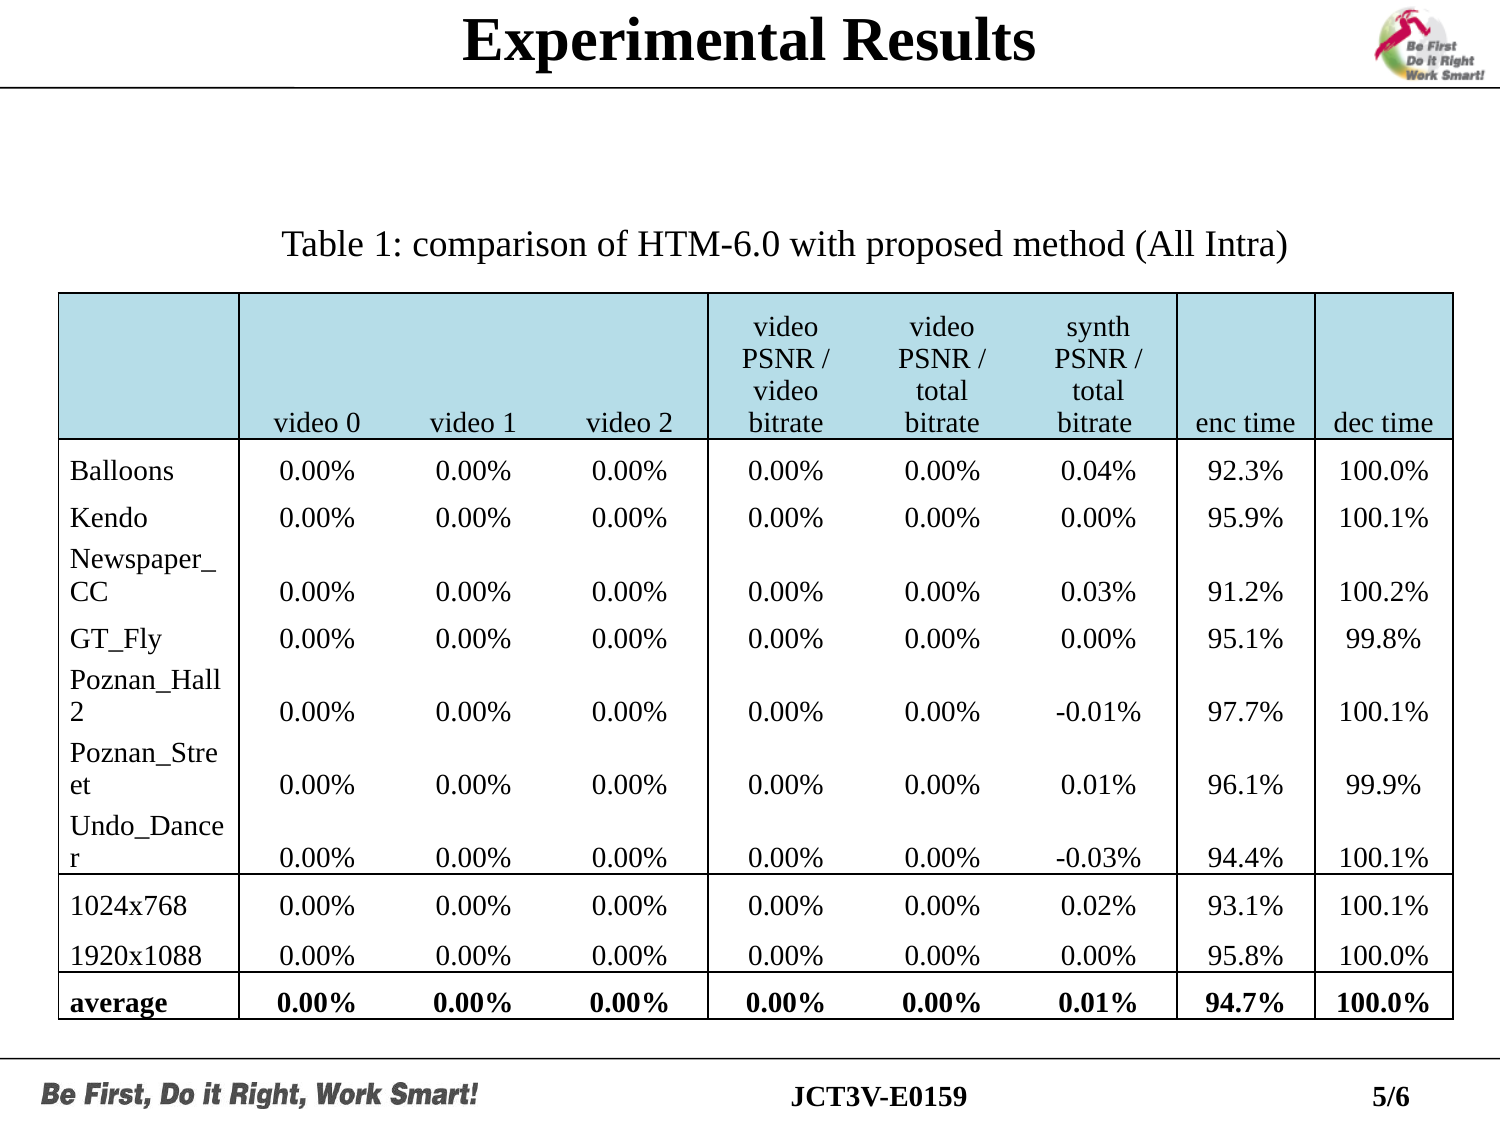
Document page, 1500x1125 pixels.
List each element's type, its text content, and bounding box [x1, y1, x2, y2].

table_cell 0.00% [709, 922, 864, 971]
table_cell 100.0% [1316, 922, 1452, 971]
table_cell Balloons [59, 440, 238, 487]
table_cell 0.00% [395, 487, 552, 534]
table_cell 0.00% [240, 607, 395, 655]
table_cell 0.00% [552, 487, 707, 534]
table_header video 1 [395, 294, 552, 438]
table_cell 0.00% [240, 922, 395, 971]
table_cell 0.00% [552, 973, 707, 1018]
table_cell 0.00% [395, 534, 552, 607]
table_cell Undo_Dancer [59, 801, 238, 873]
table_cell 0.00% [552, 922, 707, 971]
table_cell 95.9% [1178, 487, 1314, 534]
table_cell GT_Fly [59, 607, 238, 655]
table_cell 0.00% [240, 801, 395, 873]
table_cell 0.00% [395, 728, 552, 801]
table_header enc time [1178, 294, 1314, 438]
table_cell 100.2% [1316, 534, 1452, 607]
table_cell 0.03% [1020, 534, 1176, 607]
table_cell 99.9% [1316, 728, 1452, 801]
table_cell 0.00% [552, 607, 707, 655]
table_cell Kendo [59, 487, 238, 534]
table_cell 0.00% [709, 655, 864, 728]
table_cell 0.00% [240, 440, 395, 487]
table_cell 0.00% [709, 801, 864, 873]
table_cell 100.0% [1316, 440, 1452, 487]
table_cell 0.00% [1020, 607, 1176, 655]
table_cell 0.00% [864, 607, 1020, 655]
table_cell 0.00% [709, 607, 864, 655]
table_cell Poznan_Street [59, 728, 238, 801]
table_cell 0.00% [864, 973, 1020, 1018]
table_cell 0.00% [240, 728, 395, 801]
text_box JCT3V-E0159 [632, 1065, 983, 1125]
table_cell 0.00% [395, 440, 552, 487]
table_cell average [59, 973, 238, 1018]
table_cell 0.00% [240, 655, 395, 728]
table_cell 0.01% [1020, 728, 1176, 801]
table_cell Newspaper_CC [59, 534, 238, 607]
table_cell 0.00% [864, 534, 1020, 607]
table_cell 0.00% [552, 801, 707, 873]
table_cell 0.00% [864, 728, 1020, 801]
table_cell 1024x768 [59, 875, 238, 922]
table_cell 94.4% [1178, 801, 1314, 873]
table_cell 0.00% [1020, 487, 1176, 534]
table_cell 0.00% [395, 922, 552, 971]
table_cell 0.00% [395, 973, 552, 1018]
table_cell 0.00% [709, 728, 864, 801]
table_header synth PSNR / total bitrate [1020, 294, 1176, 438]
table_header [59, 294, 238, 438]
table_cell 0.00% [1020, 922, 1176, 971]
table_cell 97.7% [1178, 655, 1314, 728]
table_cell 100.0% [1316, 973, 1452, 1018]
picture [41, 1082, 478, 1109]
table_cell 100.1% [1316, 875, 1452, 922]
table_cell 95.8% [1178, 922, 1314, 971]
table_cell 0.00% [395, 875, 552, 922]
table_cell 0.04% [1020, 440, 1176, 487]
table_cell 0.00% [552, 728, 707, 801]
table_cell 92.3% [1178, 440, 1314, 487]
table_cell 0.00% [240, 875, 395, 922]
table_header video PSNR / video bitrate [709, 294, 864, 438]
table_cell 99.8% [1316, 607, 1452, 655]
text_box Experimental Results [74, 0, 1425, 129]
table_cell 0.00% [552, 440, 707, 487]
table_cell 0.00% [552, 534, 707, 607]
table_cell 0.00% [709, 487, 864, 534]
table_cell 100.1% [1316, 655, 1452, 728]
table_header dec time [1316, 294, 1452, 438]
table_cell 0.00% [864, 487, 1020, 534]
table_cell 0.00% [552, 875, 707, 922]
table_cell 0.00% [864, 655, 1020, 728]
table_header video 0 [240, 294, 395, 438]
table_cell 1920x1088 [59, 922, 238, 971]
table_cell 0.00% [864, 440, 1020, 487]
picture [1425, 5, 1489, 83]
table_cell 94.7% [1178, 973, 1314, 1018]
table_header video PSNR / total bitrate [864, 294, 1020, 438]
table_cell 0.00% [395, 801, 552, 873]
table_cell 0.00% [395, 607, 552, 655]
table_cell 100.1% [1316, 487, 1452, 534]
table_cell Poznan_Hall2 [59, 655, 238, 728]
table_cell 0.00% [552, 655, 707, 728]
table_cell 0.00% [864, 922, 1020, 971]
table_cell 0.00% [240, 534, 395, 607]
table_cell 0.00% [709, 534, 864, 607]
slide_number 5/6 [1074, 1065, 1425, 1125]
table_cell 0.01% [1020, 973, 1176, 1018]
table_cell 100.1% [1316, 801, 1452, 873]
table_cell 96.1% [1178, 728, 1314, 801]
table_cell 93.1% [1178, 875, 1314, 922]
table_cell 0.00% [709, 440, 864, 487]
table_cell 0.00% [709, 875, 864, 922]
table_cell 0.00% [240, 973, 395, 1018]
table_cell 0.00% [864, 875, 1020, 922]
table_header video 2 [552, 294, 707, 438]
text_box Table 1: comparison of HTM-6.0 with proposed method (All Intra) [257, 211, 1313, 272]
table_cell 0.02% [1020, 875, 1176, 922]
table_cell 95.1% [1178, 607, 1314, 655]
table_cell 0.00% [864, 801, 1020, 873]
table_cell 91.2% [1178, 534, 1314, 607]
table_cell 0.00% [395, 655, 552, 728]
table_cell 0.00% [709, 973, 864, 1018]
table_cell 0.00% [240, 487, 395, 534]
table_cell -0.01% [1020, 655, 1176, 728]
table_cell -0.03% [1020, 801, 1176, 873]
